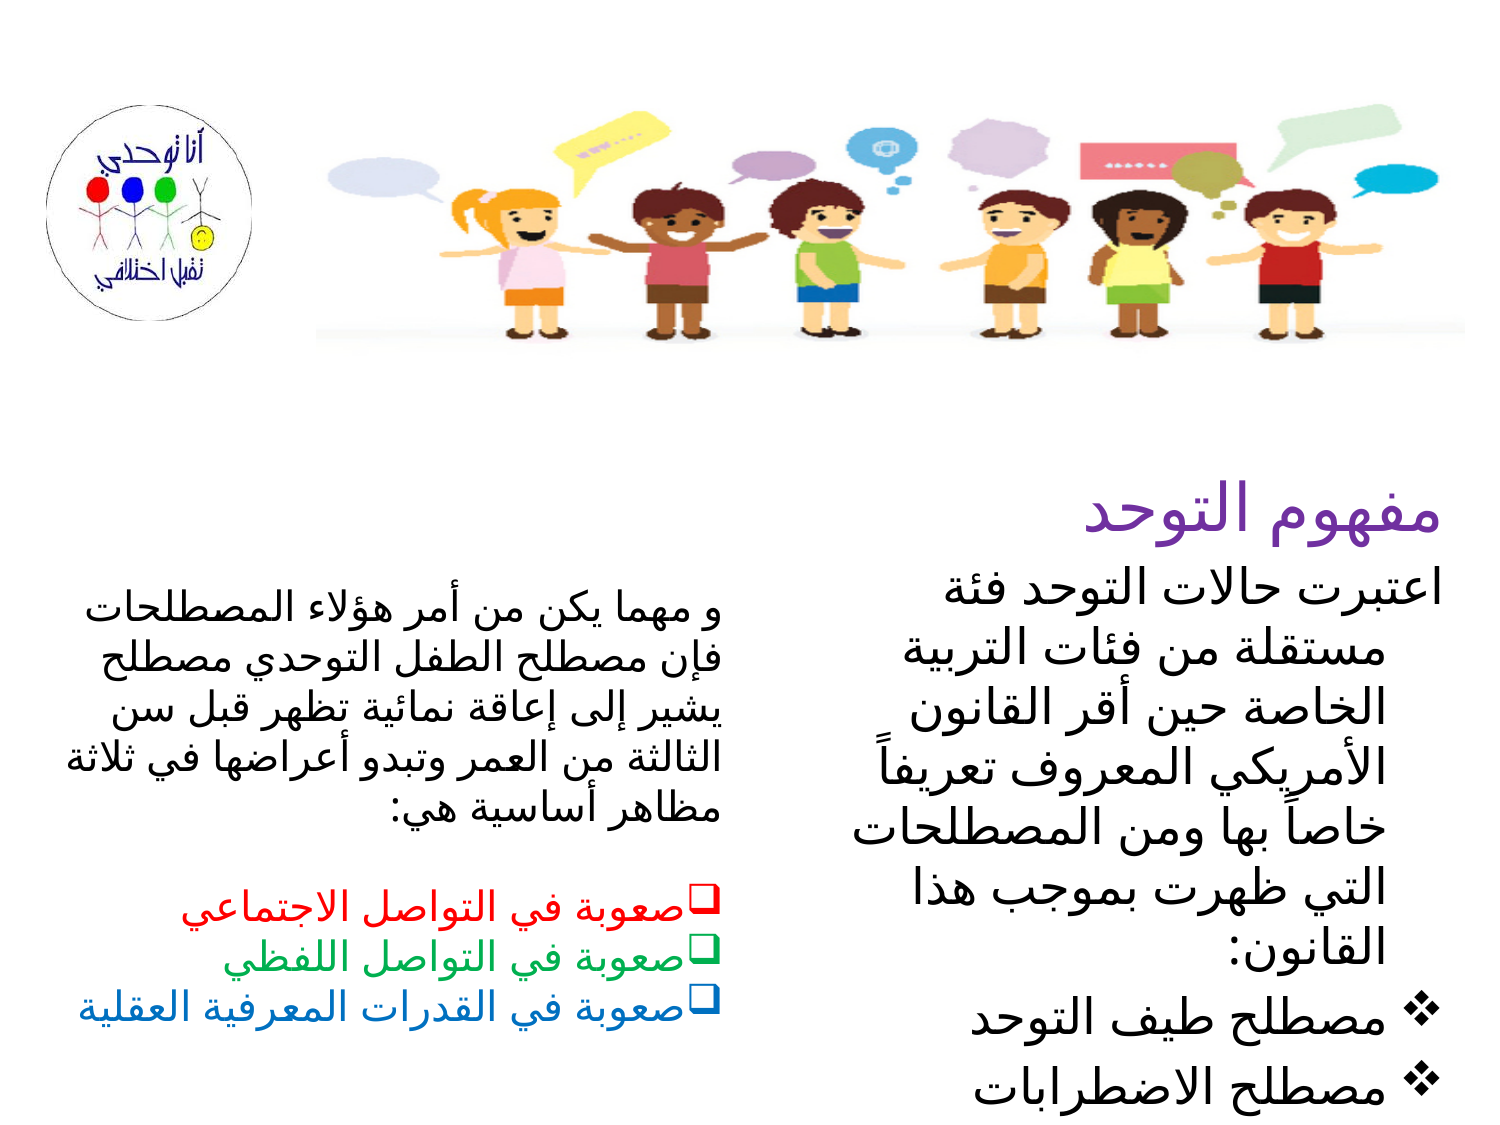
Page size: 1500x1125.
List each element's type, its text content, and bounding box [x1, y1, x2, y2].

list مفهوم التوحد اعتبرت حالات التوحد فئة مستقلة من فئات التربية الخاصة حين أقر القانون الأمريكي المعروف تعريفاً خاصاً بها ومن المصطلحات التي ظهرت بموجب هذا القانون: مصطلح طيف التوحد مصطلح الاضطرابات النمائية غير المحددة [808, 457, 1461, 1055]
picture [316, 58, 1466, 399]
picture [46, 105, 252, 322]
text_box و مهما يكن من أمر هؤلاء المصطلحات فإن مصطلح الطفل التوحدي مصطلح يشير إلى إعاقة نمائية تظهر قبل سن الثالثة من العمر وتبدو أعراضها في ثلاثة مظاهر أساسية هي: صعوبة في التواصل الاجتماعي صعوبة في التواصل اللفظي صعوبة في القدرات المعرفية العقلية [35, 527, 739, 1088]
